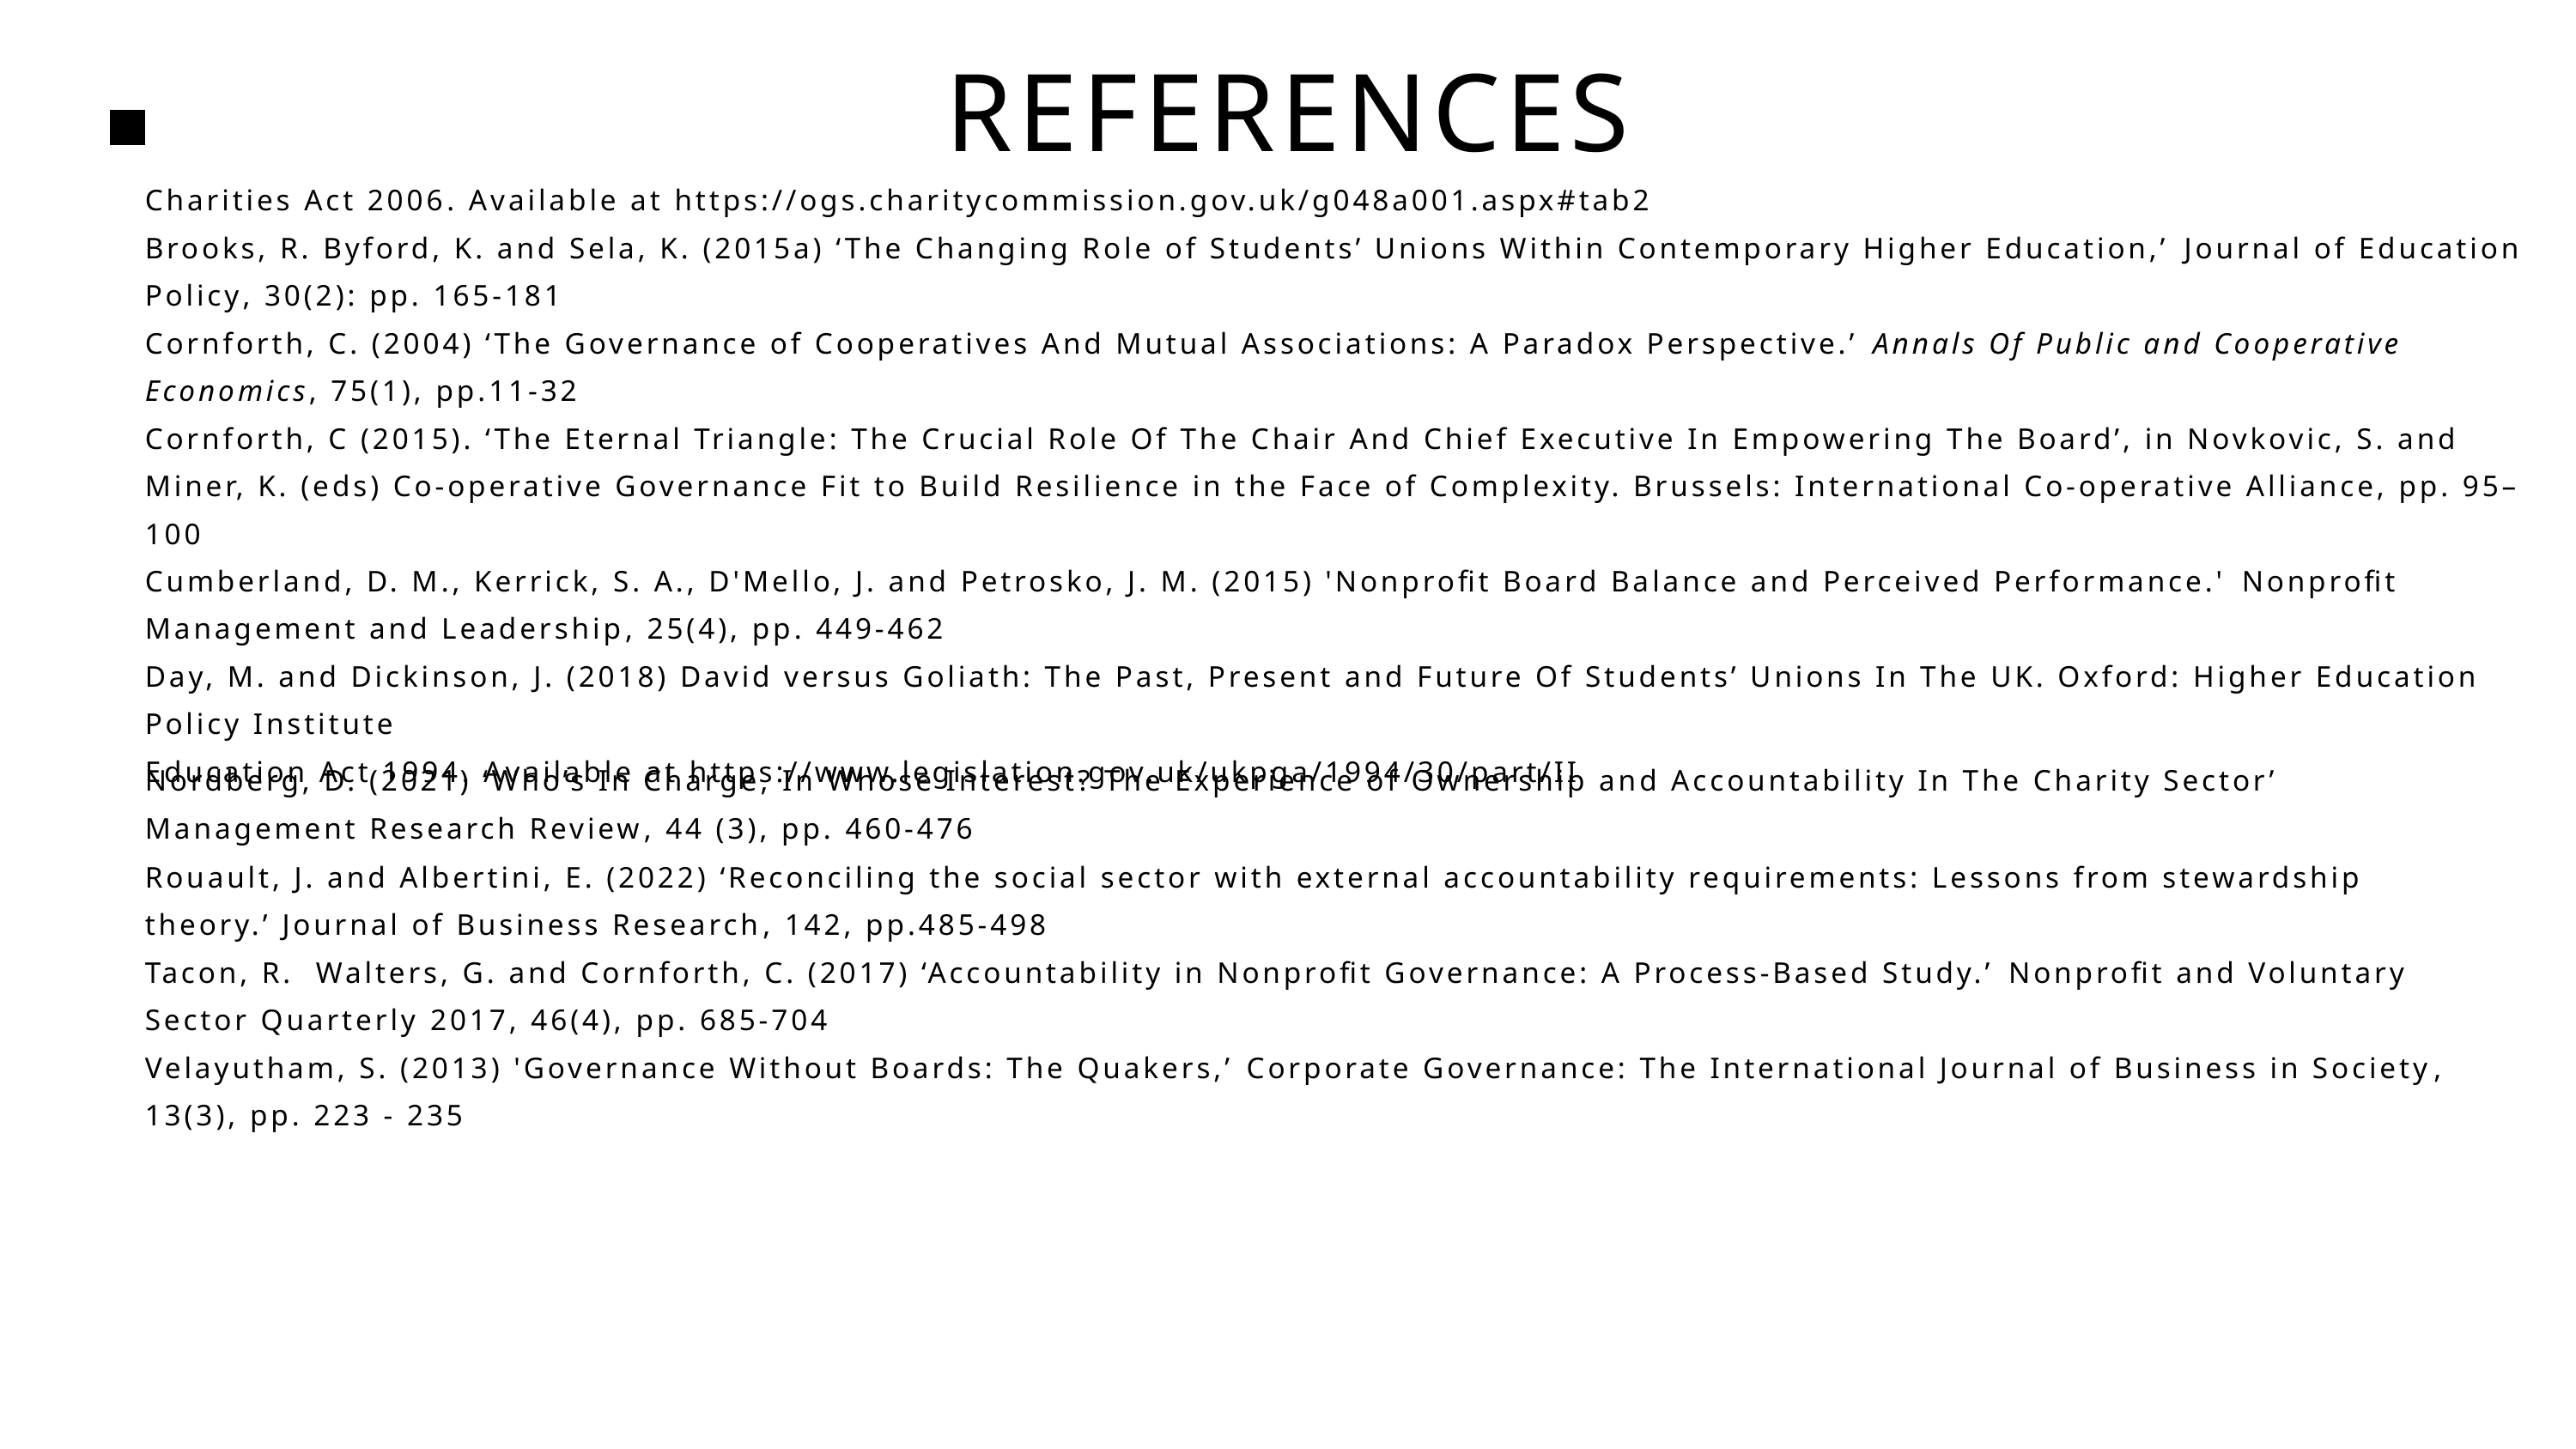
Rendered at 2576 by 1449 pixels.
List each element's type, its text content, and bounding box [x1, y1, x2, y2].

text_box Brooks, R. Byford, K. and Sela, K. (2015a) ‘The Changing Role of Students’ Unions Within Contemporary Higher Education,’ Journal of Education Policy, 30(2): pp. 165-181 [144, 216, 2534, 312]
text_box Charities Act 2006. Available at https://ogs.charitycommission.gov.uk/g048a001.aspx#tab2 [144, 168, 1824, 216]
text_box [109, 109, 145, 145]
text_box Rouault, J. and Albertini, E. (2022) ‘Reconciling the social sector with external accountability requirements: Lessons from stewardship theory.’ Journal of Business Research, 142, pp.485-498 Tacon, R. Walters, G. and Cornforth, C. (2017) ‘Accountability in Nonprofit Governance: A Process-Based Study.’ Nonprofit and Voluntary Sector Quarterly 2017, 46(4), pp. 685-704 Velayutham, S. (2013) 'Governance Without Boards: The Quakers,’ Corporate Governance: The International Journal of Business in Society, 13(3), pp. 223 - 235 [144, 846, 2502, 1132]
text_box REFERENCES [274, 22, 2302, 173]
text_box Cornforth, C. (2004) ‘The Governance of Cooperatives And Mutual Associations: A Paradox Perspective.’ Annals Of Public and Cooperative Economics, 75(1), pp.11-32 Cornforth, C (2015). ‘The Eternal Triangle: The Crucial Role Of The Chair And Chief Executive In Empowering The Board’, in Novkovic, S. and Miner, K. (eds) Co-operative Governance Fit to Build Resilience in the Face of Complexity. Brussels: International Co-operative Alliance, pp. 95–100 Cumberland, D. M., Kerrick, S. A., D'Mello, J. and Petrosko, J. M. (2015) 'Nonprofit Board Balance and Perceived Performance.' Nonprofit Management and Leadership, 25(4), pp. 449-462 Day, M. and Dickinson, J. (2018) David versus Goliath: The Past, Present and Future Of Students’ Unions In The UK. Oxford: Higher Education Policy Institute Education Act 1994. Available at https://www.legislation.gov.uk/ukpga/1994/30/part/II [144, 312, 2533, 788]
text_box Nordberg, D. (2021) ‘Who’s In Charge, In Whose Interest? The Experience of Ownership and Accountability In The Charity Sector’ Management Research Review, 44 (3), pp. 460-476 [144, 749, 2432, 845]
